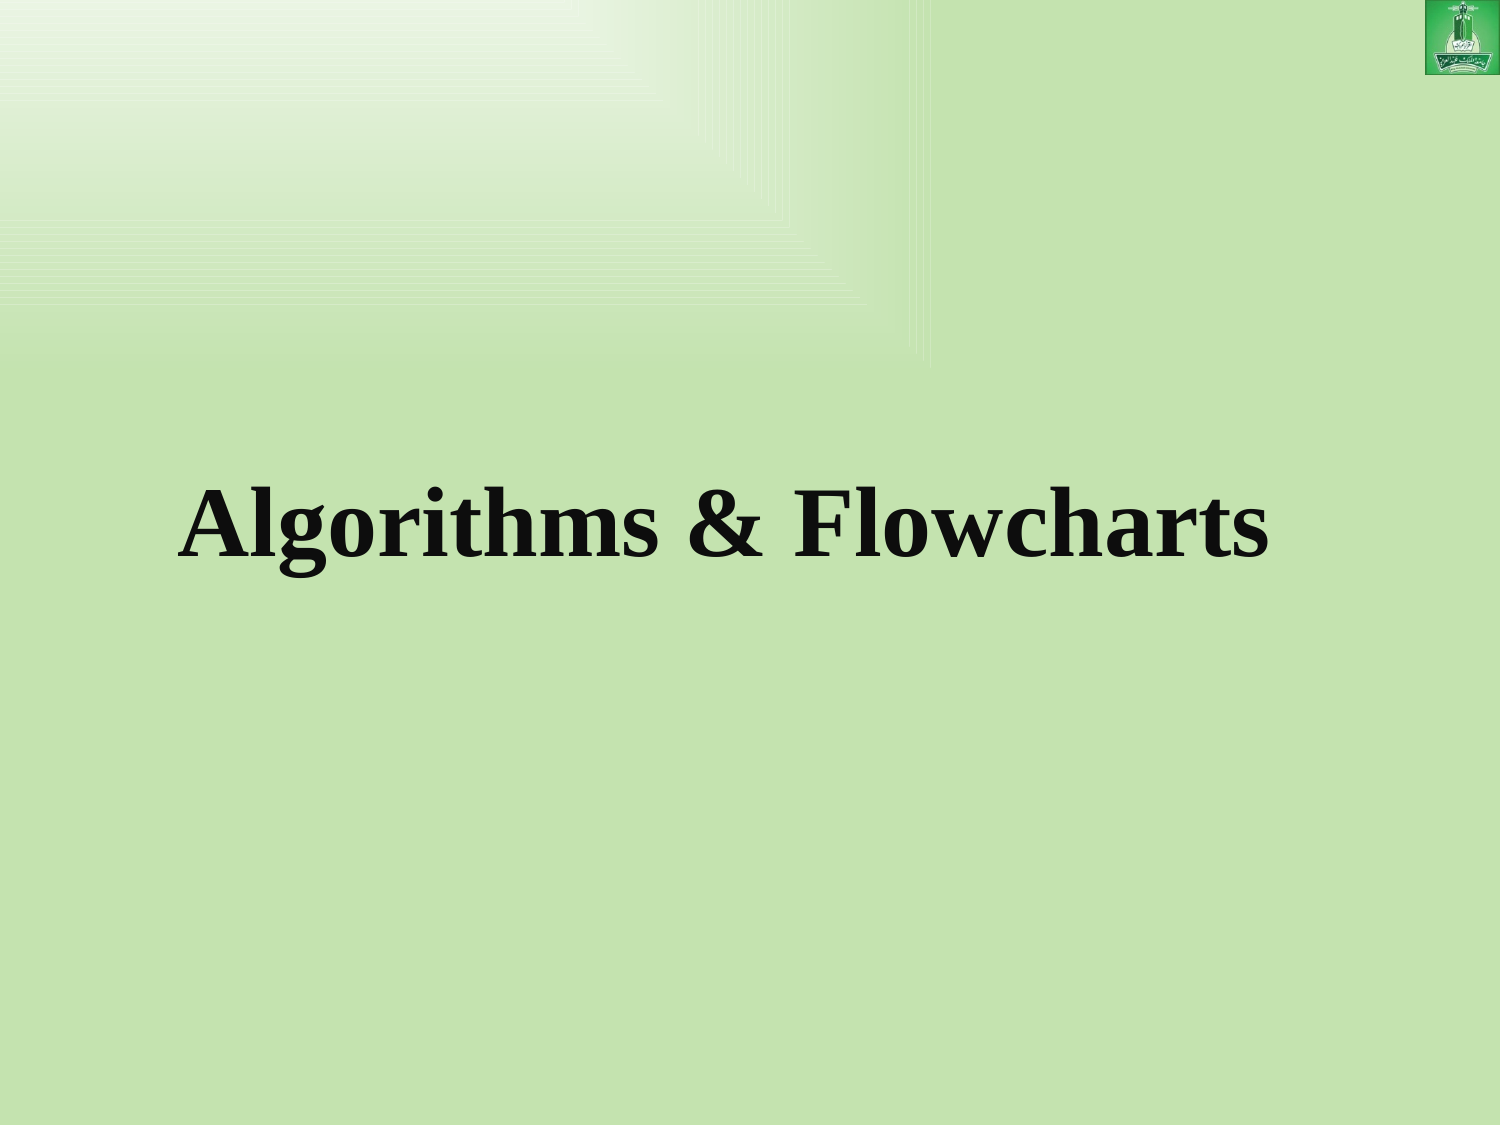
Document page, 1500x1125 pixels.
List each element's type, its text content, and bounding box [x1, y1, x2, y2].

text_box Algorithms & Flowcharts [113, 329, 1336, 705]
picture [1425, 0, 1500, 75]
